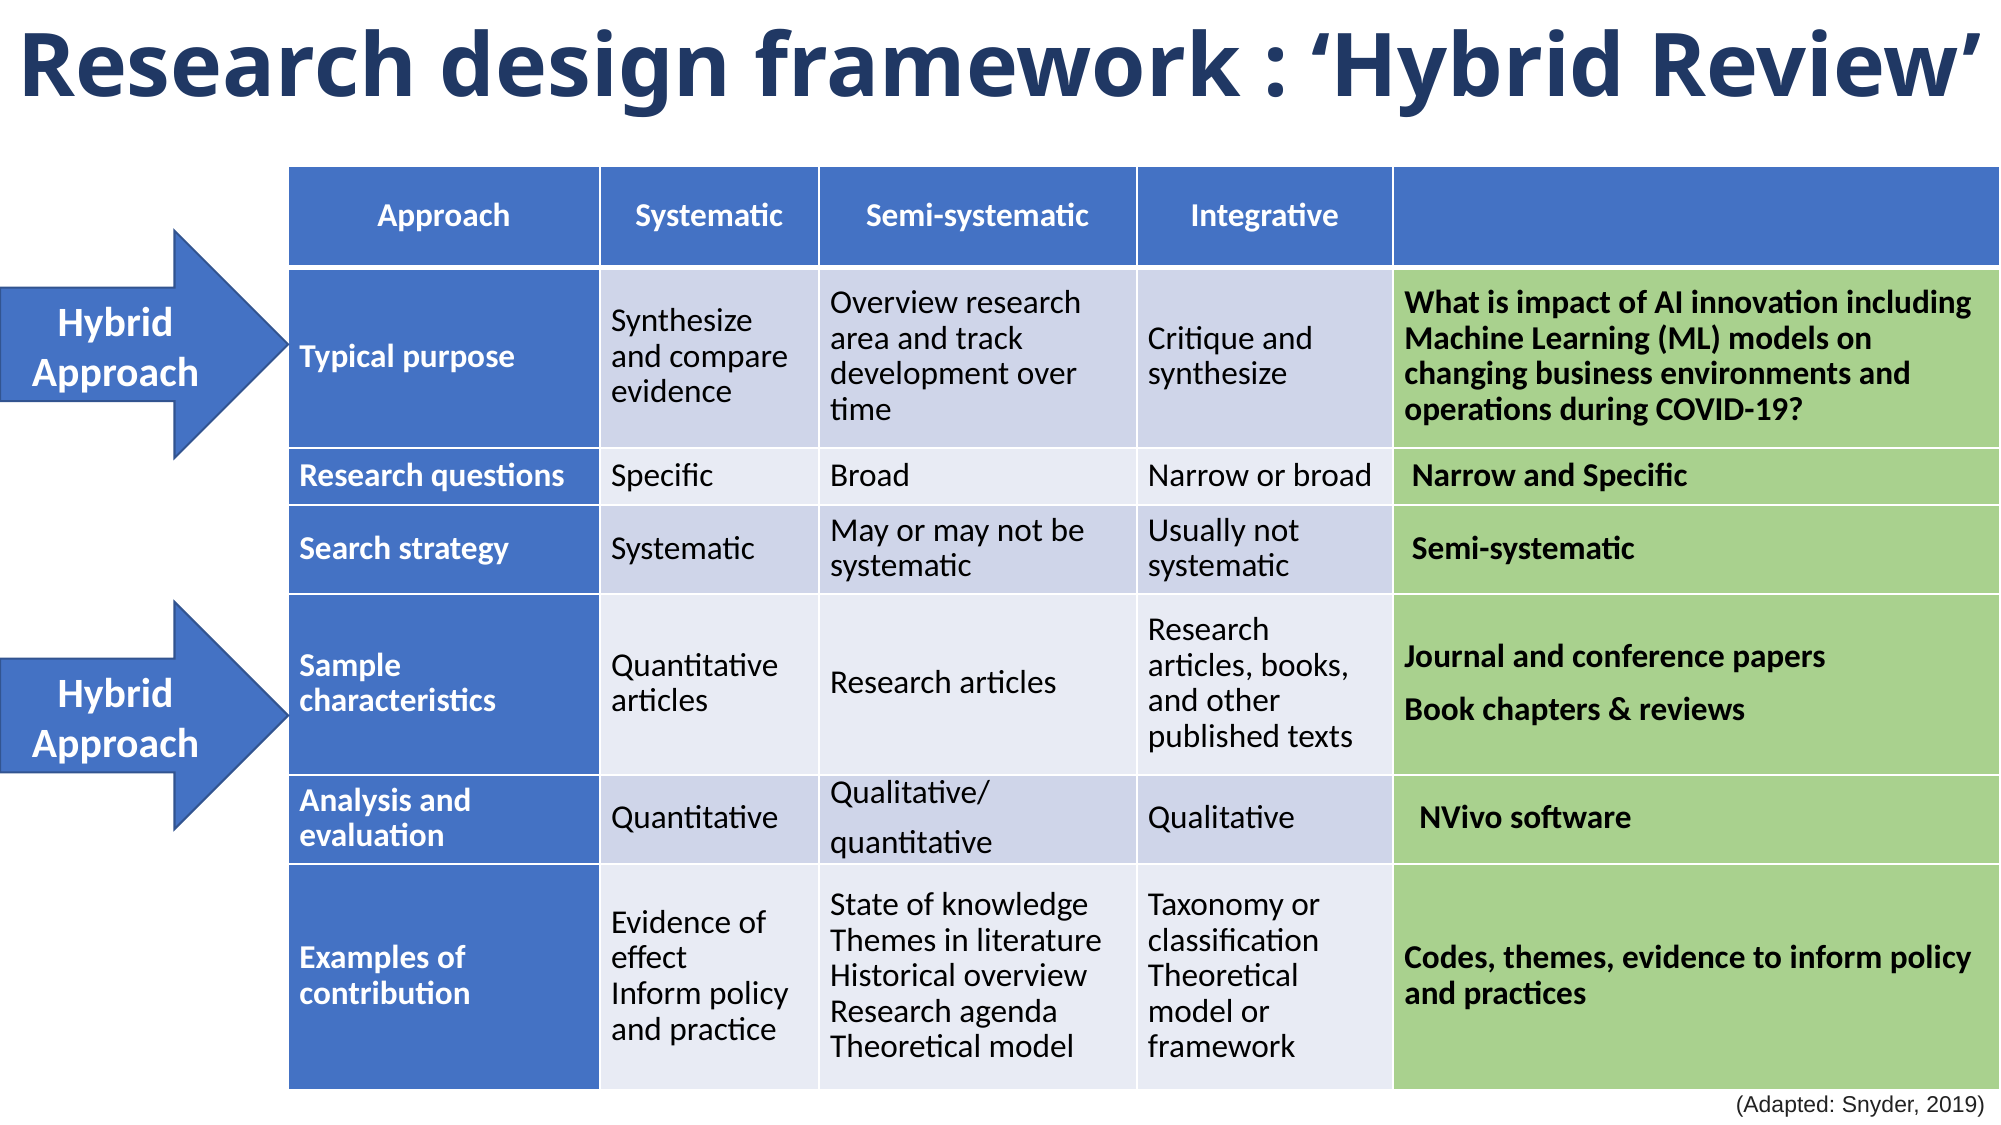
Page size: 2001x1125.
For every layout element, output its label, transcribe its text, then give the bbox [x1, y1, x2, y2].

table_cell Specific [601, 449, 818, 504]
table_cell Typical purpose [289, 270, 599, 447]
table_cell Synthesize and compare evidence [601, 270, 818, 447]
table_header [1394, 167, 1999, 265]
table_header Semi-systematic [820, 167, 1136, 265]
table_cell Broad [820, 449, 1136, 504]
table_cell Qualitative/ quantitative [820, 776, 1136, 863]
table_cell Semi-systematic [1394, 506, 1999, 593]
table_cell Usually not systematic [1138, 506, 1392, 593]
title Research design framework : ‘Hybrid Review’ [0, 0, 2000, 137]
table_cell Narrow or broad [1138, 449, 1392, 504]
table_cell Narrow and Specific [1394, 449, 1999, 504]
table_cell Analysis and evaluation [289, 776, 599, 863]
table_cell Evidence of effect Inform policy and practice [601, 865, 818, 1089]
table_cell Sample characteristics [289, 595, 599, 774]
table_cell NVivo software [1394, 776, 1999, 863]
table_cell State of knowledge Themes in literature Historical overview Research agenda Theoretical model [820, 865, 1136, 1089]
text_box Hybrid Approach [0, 599, 290, 832]
table_cell Examples of contribution [289, 865, 599, 1089]
table_cell Search strategy [289, 506, 599, 593]
text_box (Adapted: Snyder, 2019) [1711, 1082, 2000, 1125]
table_cell Overview research area and track development over time [820, 270, 1136, 447]
table_cell Research articles, books, and other published texts [1138, 595, 1392, 774]
table_cell Qualitative [1138, 776, 1392, 863]
table_header Approach [289, 167, 599, 265]
table_cell Critique and synthesize [1138, 270, 1392, 447]
table_cell Journal and conference papers Book chapters & reviews [1394, 595, 1999, 774]
text_box Hybrid Approach [0, 228, 290, 461]
table_cell Systematic [601, 506, 818, 593]
table_cell Research articles [820, 595, 1136, 774]
table_cell What is impact of AI innovation including Machine Learning (ML) models on changing business environments and operations during COVID-19? [1394, 270, 1999, 447]
table_header Integrative [1138, 167, 1392, 265]
table_cell Research questions [289, 449, 599, 504]
table_cell Taxonomy or classification Theoretical model or framework [1138, 865, 1392, 1089]
table_header Systematic [601, 167, 818, 265]
table_cell May or may not be systematic [820, 506, 1136, 593]
table_cell Quantitative [601, 776, 818, 863]
table_cell Quantitative articles [601, 595, 818, 774]
table_cell Codes, themes, evidence to inform policy and practices [1394, 865, 1999, 1089]
